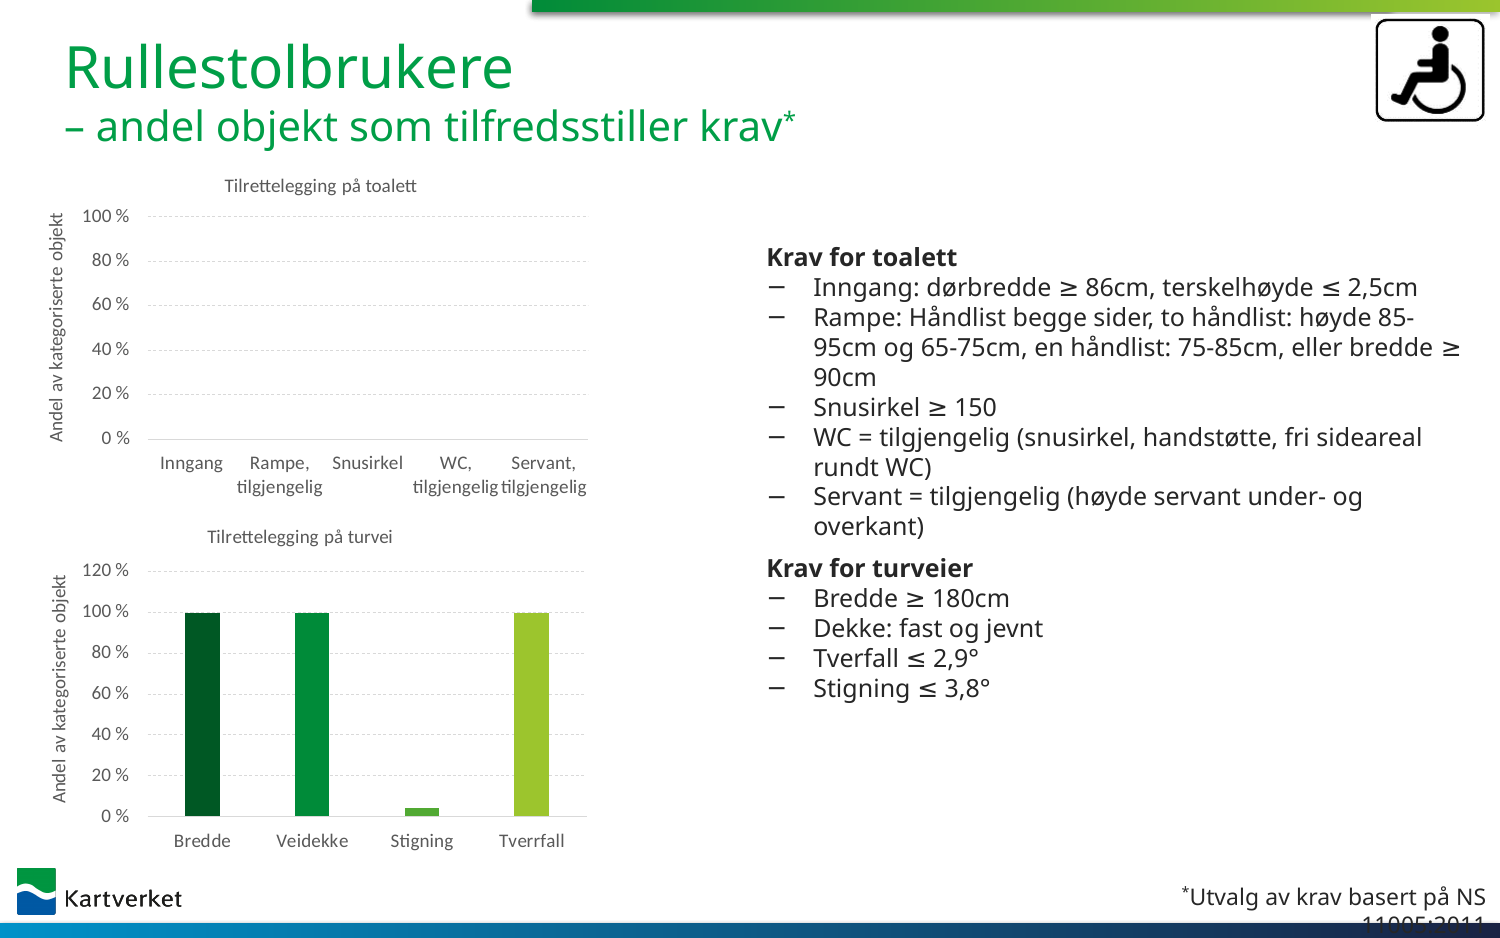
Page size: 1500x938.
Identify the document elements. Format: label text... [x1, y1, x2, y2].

text_box Rullestolbrukere – andel objekt som tilfredsstiller krav* [49, 14, 1431, 158]
text_box Krav for turveier Bredde ≥ 180cm Dekke: fast og jevnt Tverfall ≤ 2,9° Stigning ≤ 3,8° [751, 545, 1483, 710]
picture [41, 166, 599, 505]
picture [41, 520, 598, 859]
text_box Krav for toalett Inngang: dørbredde ≥ 86cm, terskelhøyde ≤ 2,5cm Rampe: Håndlist begge sider, to håndlist: høyde 85-95cm og 65-75cm, en håndlist: 75-85cm, eller bredde ≥ 90cm Snusirkel ≥ 150 WC = tilgjengelig (snusirkel, handstøtte, fri sideareal rundt WC) Servant = tilgjengelig (høyde servant under- og overkant) [751, 234, 1483, 545]
text_box *Utvalg av krav basert på NS 11005:2011 [1068, 873, 1500, 938]
picture [1371, 13, 1491, 127]
